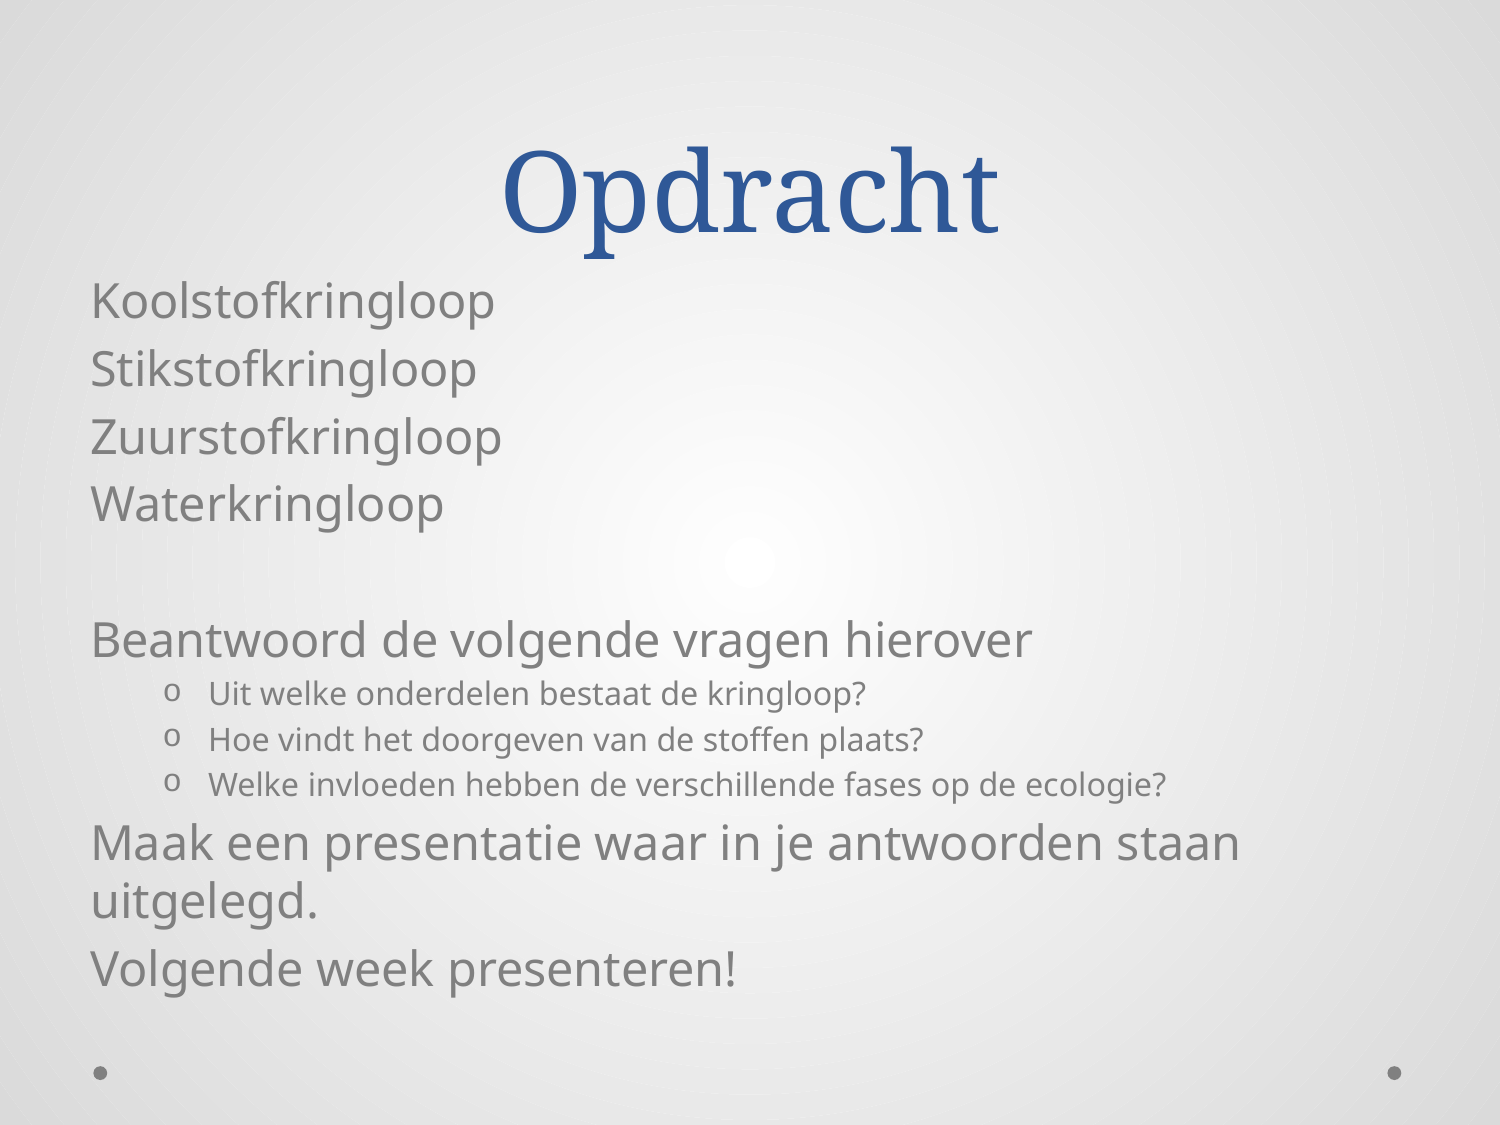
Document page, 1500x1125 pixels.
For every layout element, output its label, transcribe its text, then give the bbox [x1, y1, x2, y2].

list Koolstofkringloop Stikstofkringloop Zuurstofkringloop Waterkringloop Beantwoord de volgende vragen hierover Uit welke onderdelen bestaat de kringloop? Hoe vindt het doorgeven van de stoffen plaats? Welke invloeden hebben de verschillende fases op de ecologie? Maak een presentatie waar in je antwoorden staan uitgelegd. Volgende week presenteren! [75, 262, 1425, 1005]
title Opdracht [75, 0, 1425, 262]
